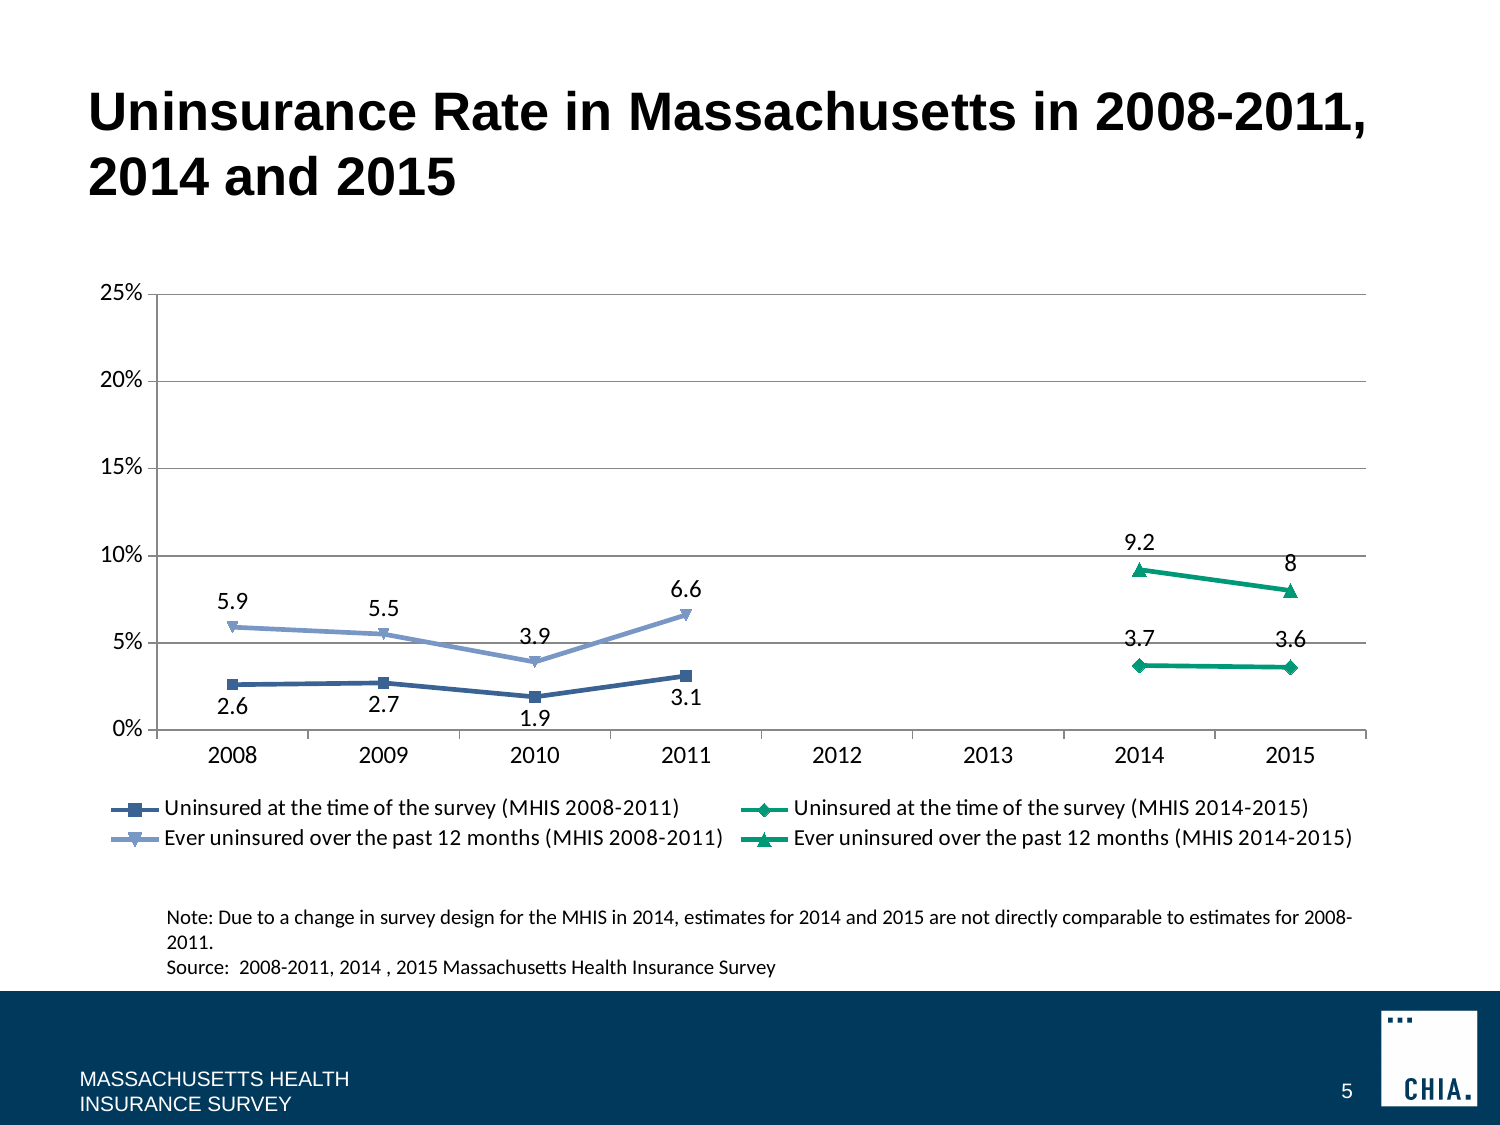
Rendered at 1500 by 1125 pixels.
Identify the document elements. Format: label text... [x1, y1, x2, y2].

title Uninsurance Rate in Massachusetts in 2008-2011, 2014 and 2015 [73, 120, 1393, 227]
slide_number 5 [1017, 1060, 1368, 1121]
picture [0, 991, 1500, 1125]
footer MASSACHUSETTS HEALTH INSURANCE SURVEY [64, 1060, 430, 1121]
text_box Note: Due to a change in survey design for the MHIS in 2014, estimates for 2014 and 2015 are not directly comparable to estimates for 2008-2011. Source: 2008-2011, 2014 , 2015 Massachusetts Health Insurance Survey [151, 895, 1393, 986]
chart [73, 269, 1393, 858]
